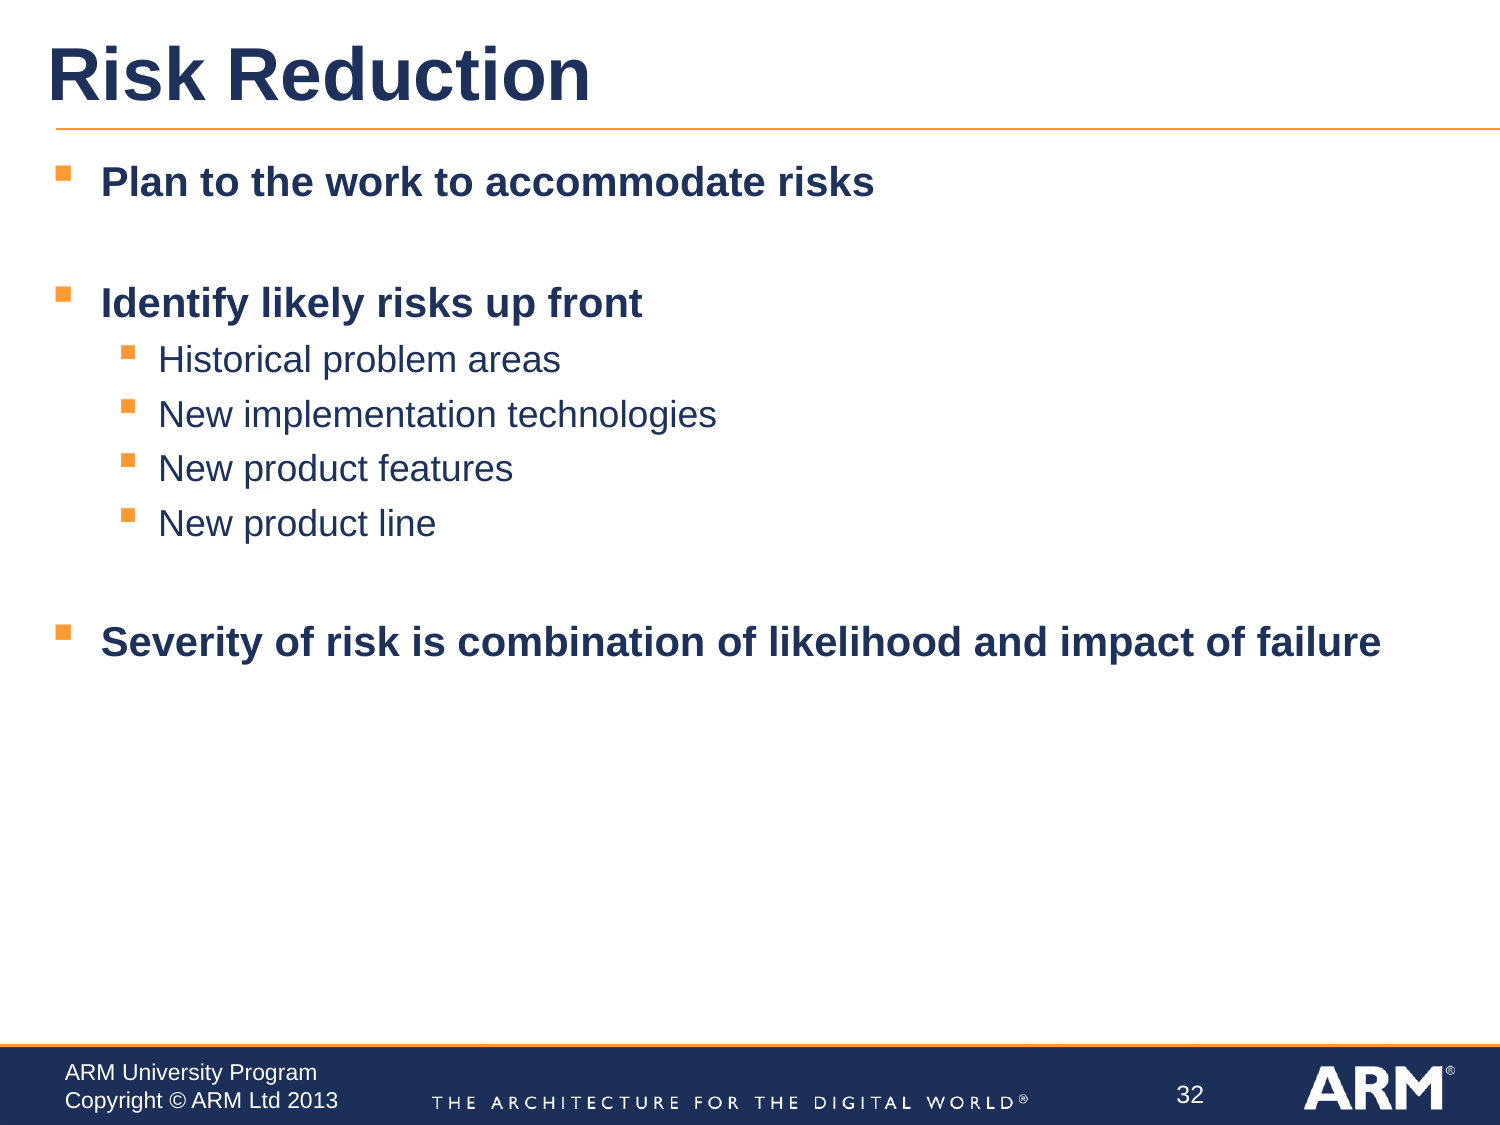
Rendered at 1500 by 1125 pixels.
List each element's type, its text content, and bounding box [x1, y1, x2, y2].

picture [0, 1048, 1500, 1125]
title Risk Reduction [34, 1, 1500, 141]
list Plan to the work to accommodate risks Identify likely risks up front Historical problem areas New implementation technologies New product features New product line Severity of risk is combination of likelihood and impact of failure [38, 148, 1500, 1039]
